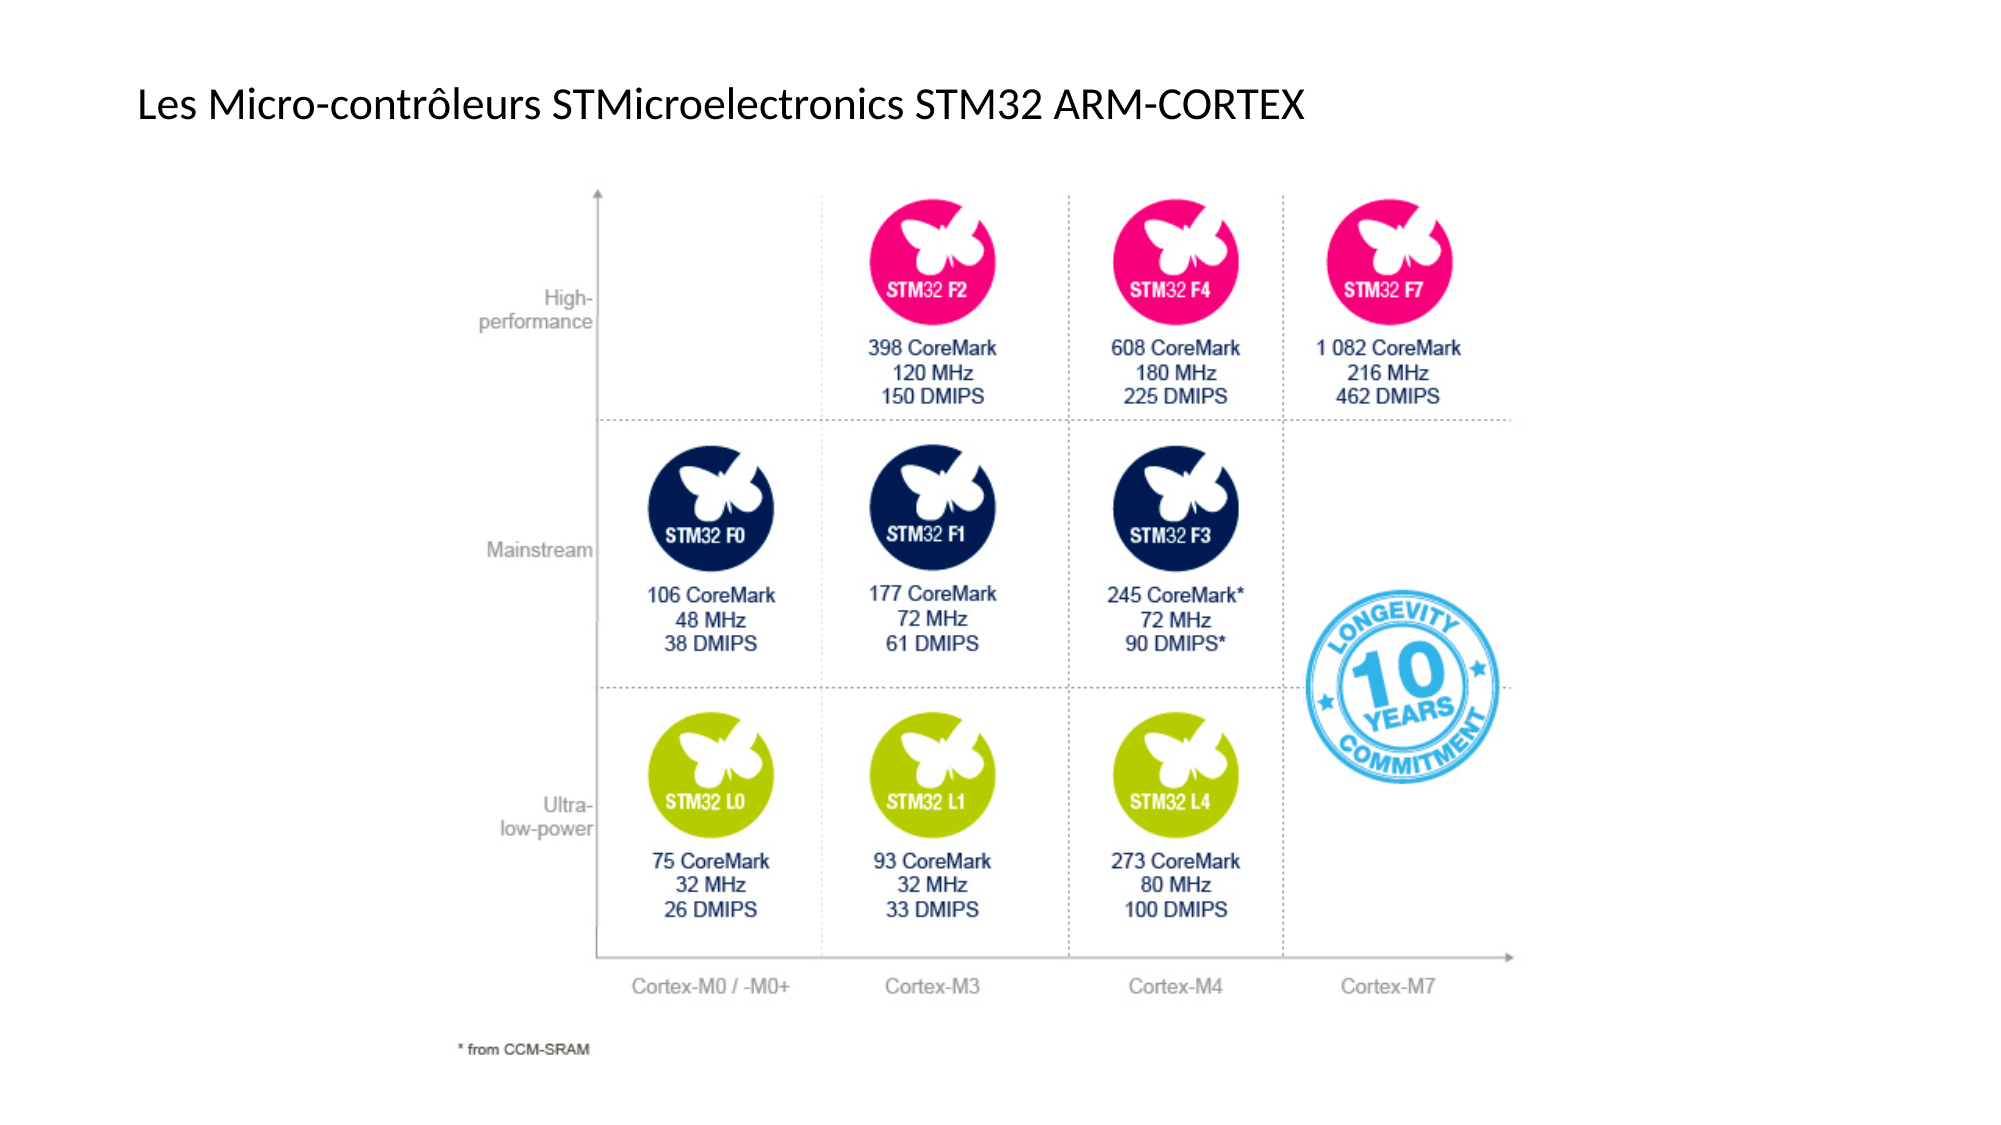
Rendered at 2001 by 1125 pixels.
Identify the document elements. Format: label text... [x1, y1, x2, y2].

picture [435, 141, 1536, 1080]
text_box Les Micro-contrôleurs STMicroelectronics STM32 ARM-CORTEX [137, 59, 1666, 142]
